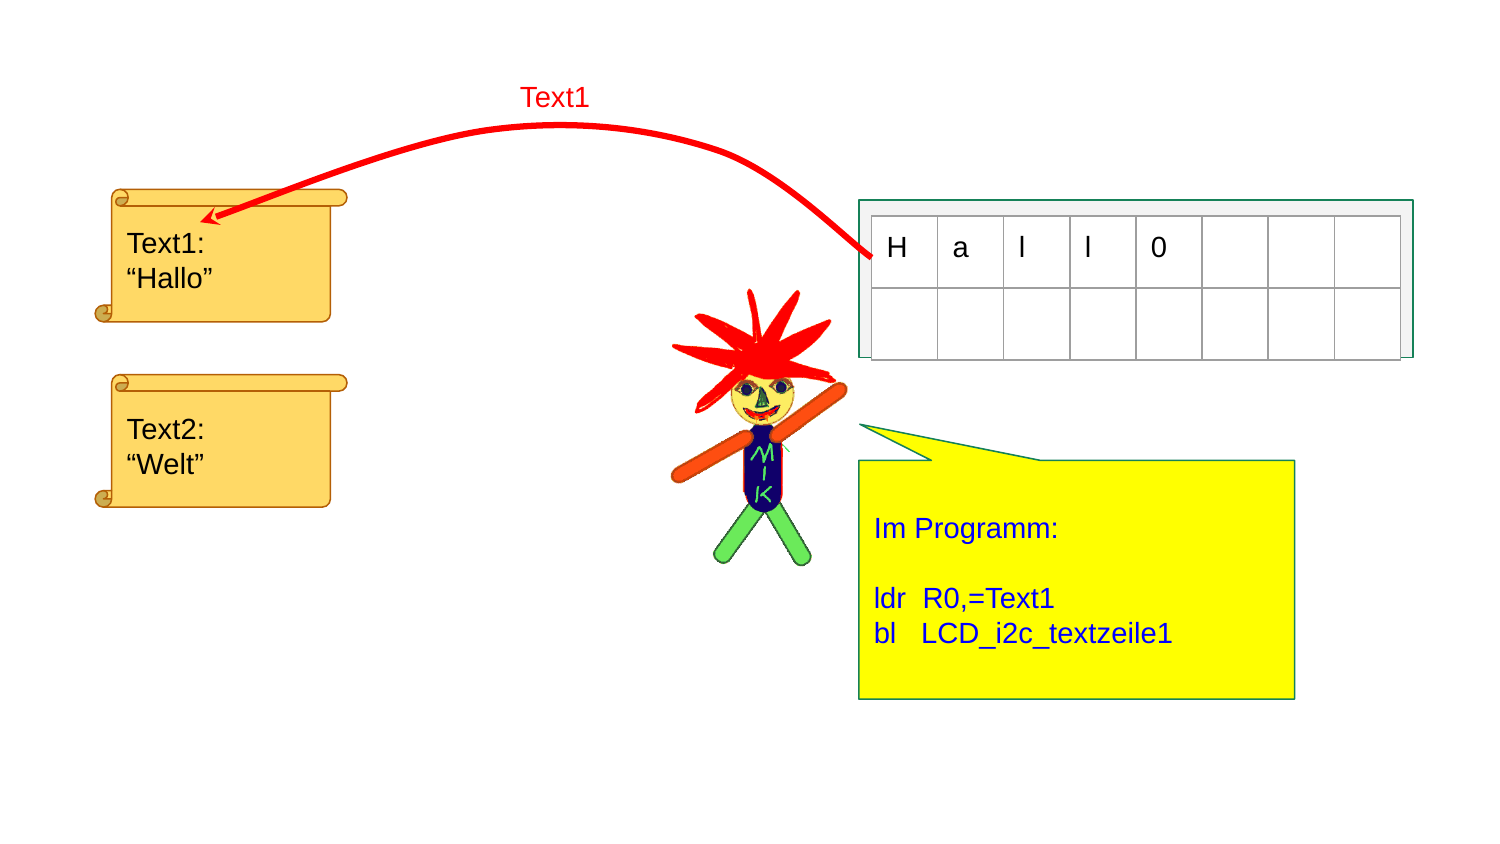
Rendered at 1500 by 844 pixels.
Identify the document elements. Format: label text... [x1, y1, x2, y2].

text_box [858, 200, 1414, 358]
picture [651, 281, 859, 573]
table_cell [1203, 289, 1267, 359]
table_header l [1004, 217, 1069, 287]
table_header [1203, 217, 1267, 287]
table_header l [1071, 217, 1135, 287]
table_header [1335, 217, 1400, 287]
table_cell [872, 289, 937, 359]
text_box Im Programm: ldr R0,=Text1 bl LCD_i2c_textzeile1 [858, 425, 1295, 700]
text_box [200, 126, 872, 258]
table_cell [1269, 289, 1334, 359]
text_box Text1: “Hallo” [95, 189, 331, 322]
table_header a [938, 217, 1003, 287]
table_cell [1071, 289, 1135, 359]
table_cell [1335, 289, 1400, 359]
text_box Text2: “Welt” [95, 374, 348, 508]
table_cell [1137, 289, 1201, 359]
table_header 0 [1137, 217, 1201, 287]
table_cell [938, 289, 1003, 359]
table_header [1269, 217, 1334, 287]
text_box Text1 [505, 63, 653, 126]
table_header H [872, 217, 937, 287]
table_cell [1004, 289, 1069, 359]
